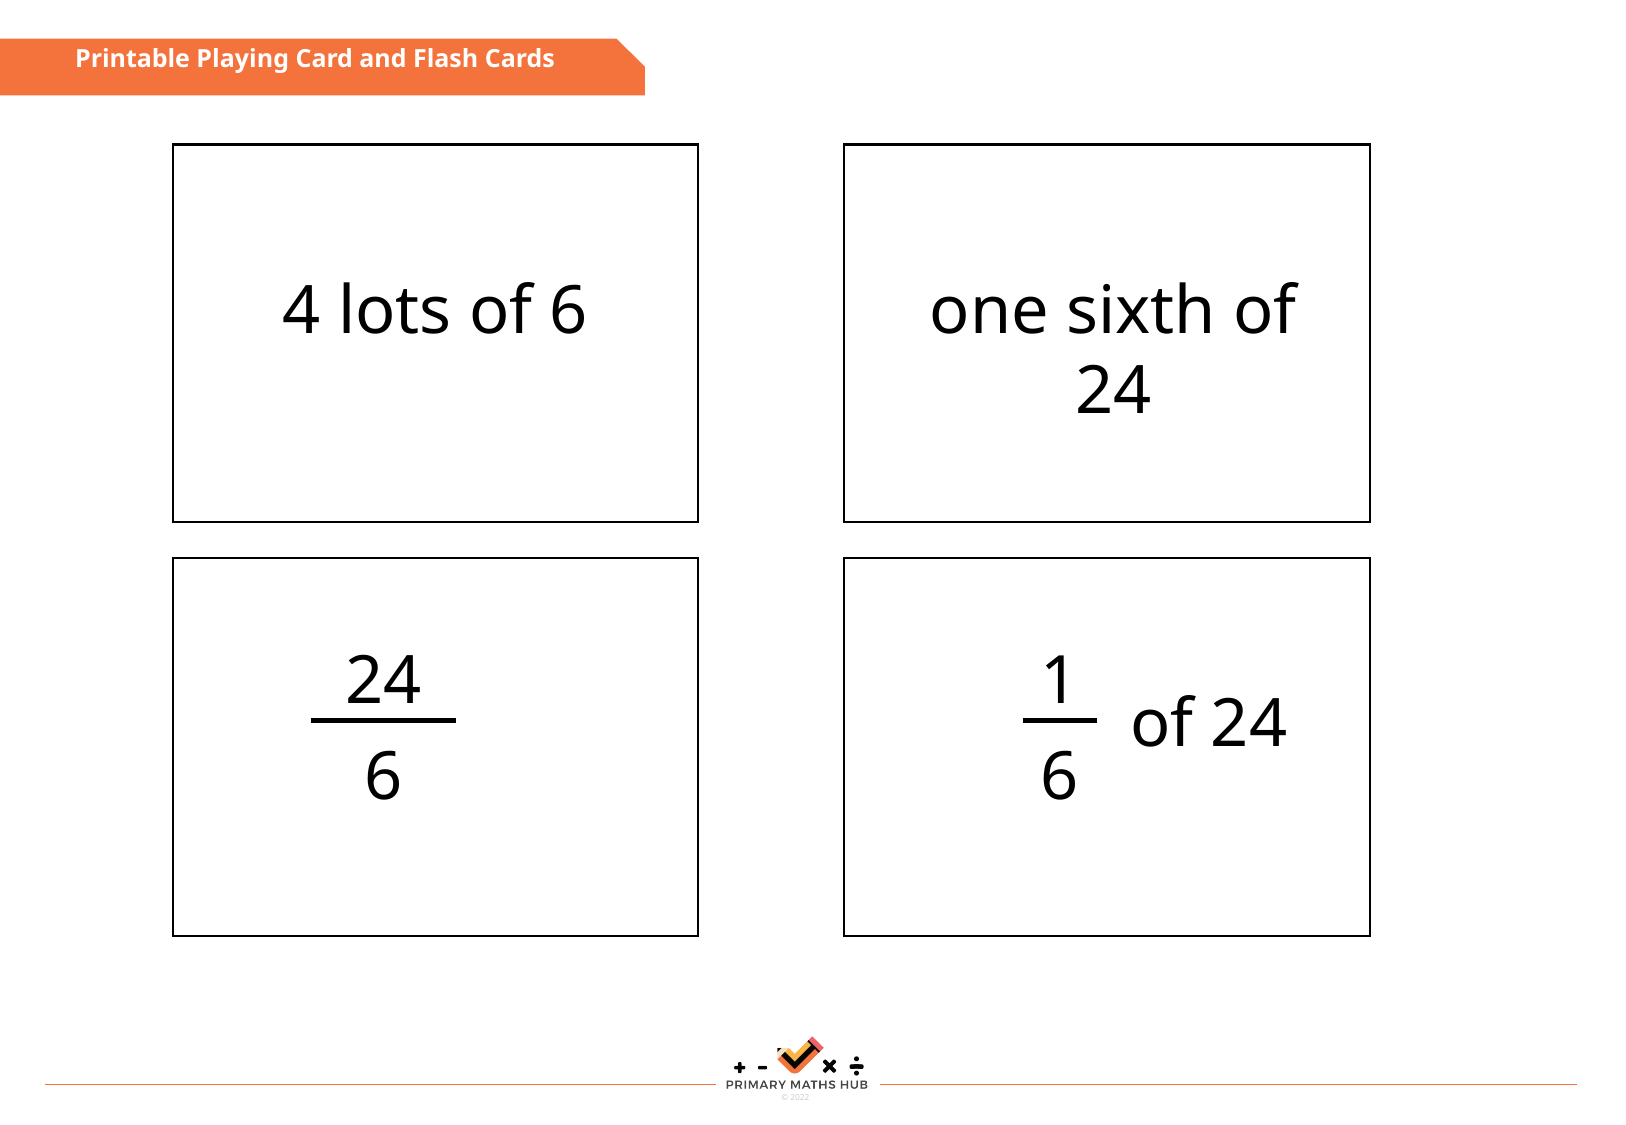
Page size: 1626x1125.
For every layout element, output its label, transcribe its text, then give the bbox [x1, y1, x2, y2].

text_box [843, 143, 1371, 523]
picture [722, 1034, 872, 1094]
text_box [172, 143, 699, 259]
text_box one sixth of 24 [894, 259, 1333, 435]
table_header 24 [311, 625, 456, 718]
text_box © 2022 [720, 1084, 870, 1110]
table_header 1 [1023, 625, 1097, 718]
text_box 4 lots of 6 [172, 259, 699, 355]
table_cell 6 [1023, 723, 1097, 815]
table_cell 6 [311, 723, 456, 815]
text_box Printable Playing Card and Flash Cards [0, 37, 646, 97]
text_box [843, 557, 1371, 937]
text_box of 24 [1103, 672, 1315, 767]
text_box [172, 557, 699, 937]
text_box [172, 355, 699, 523]
